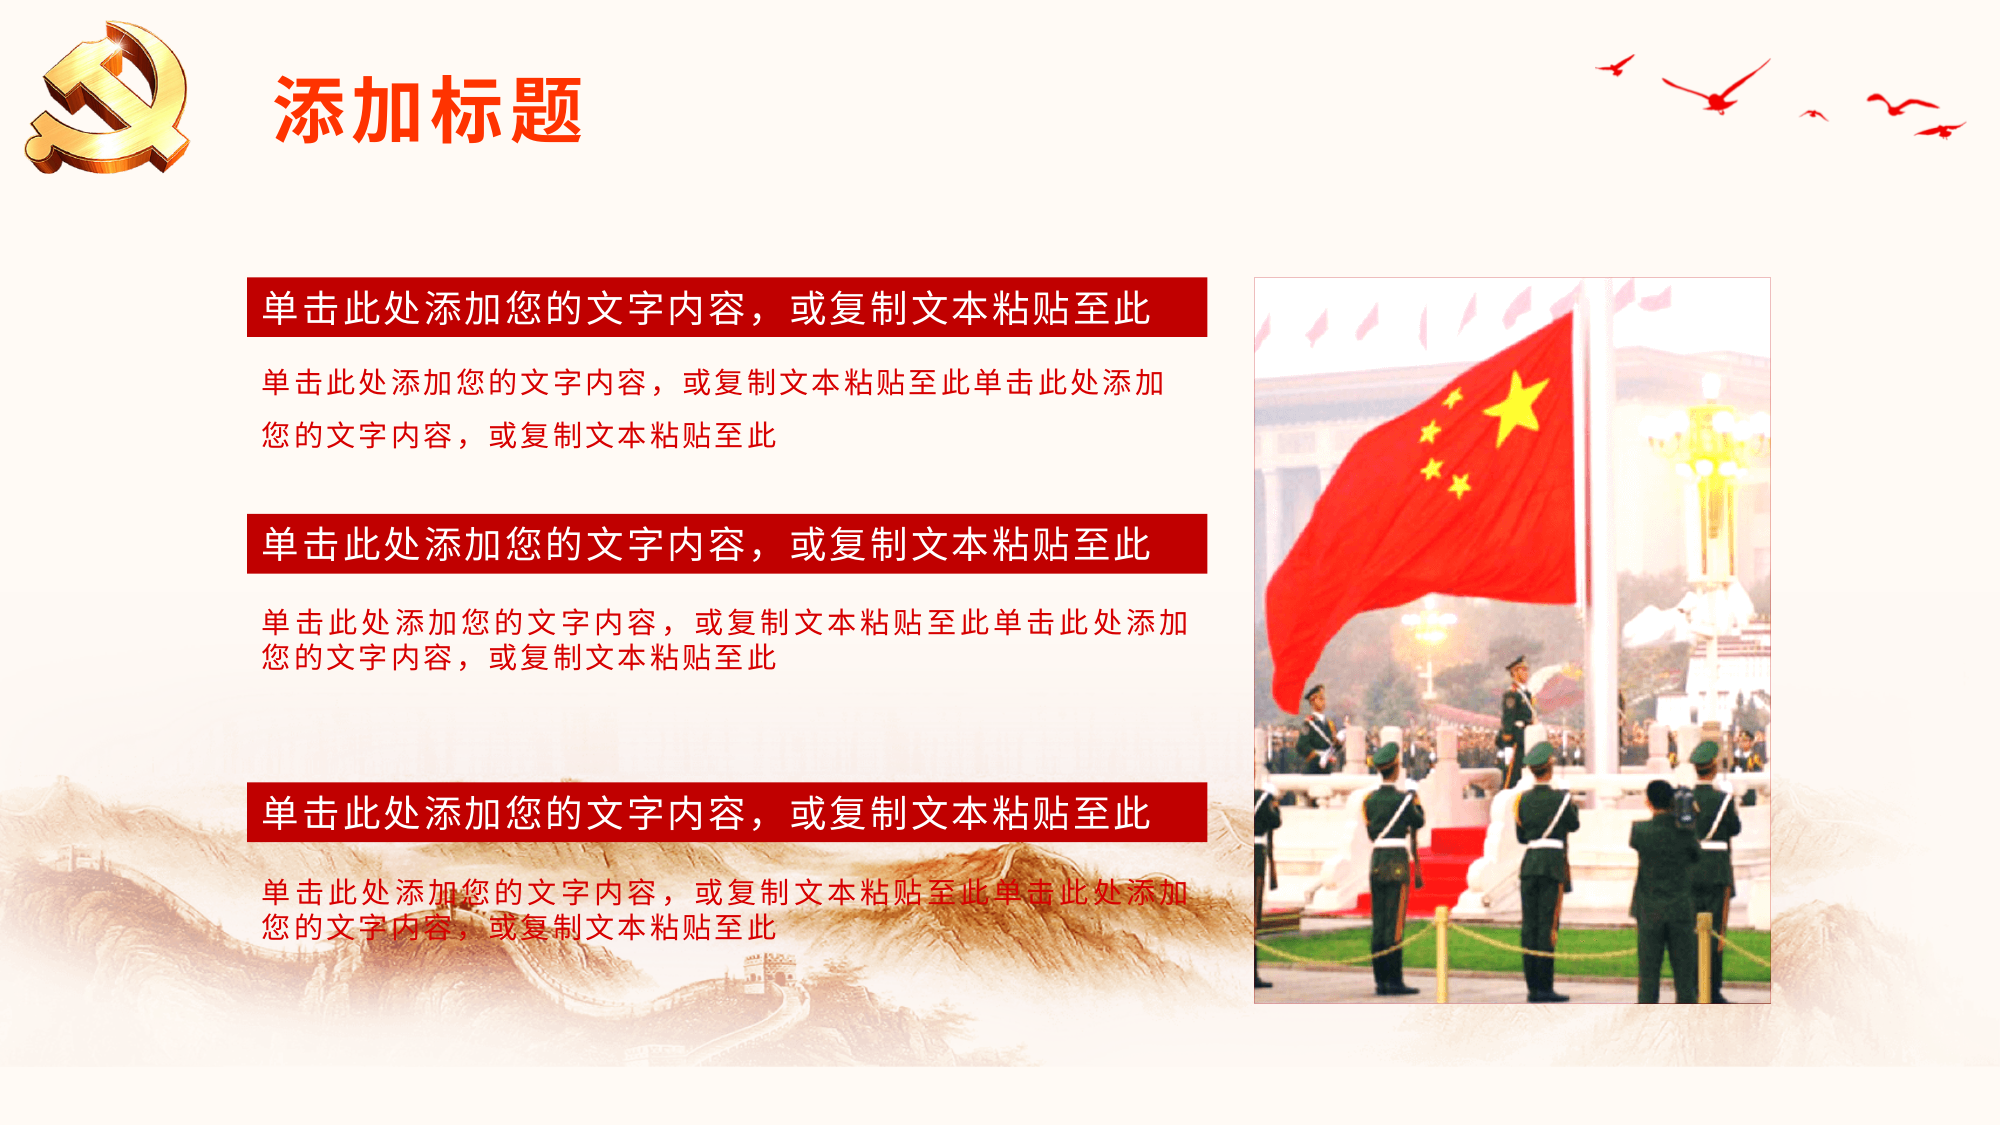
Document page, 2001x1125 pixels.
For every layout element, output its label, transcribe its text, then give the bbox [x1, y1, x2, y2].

text_box 单击此处添加您的文字内容，或复制文本粘贴至此单击此处添加您的文字内容，或复制文本粘贴至此 [247, 339, 1208, 512]
list 添加标题 [257, 56, 1676, 160]
text_box 单击此处添加您的文字内容，或复制文本粘贴至此 [247, 782, 1208, 843]
picture [20, 7, 195, 187]
text_box 单击此处添加您的文字内容，或复制文本粘贴至此单击此处添加您的文字内容，或复制文本粘贴至此 [247, 866, 1208, 952]
picture [0, 276, 2001, 1067]
text_box 单击此处添加您的文字内容，或复制文本粘贴至此 [247, 513, 1208, 574]
text_box 单击此处添加您的文字内容，或复制文本粘贴至此单击此处添加您的文字内容，或复制文本粘贴至此 [247, 597, 1208, 682]
picture [1595, 54, 1967, 141]
text_box 单击此处添加您的文字内容，或复制文本粘贴至此 [247, 277, 1208, 337]
